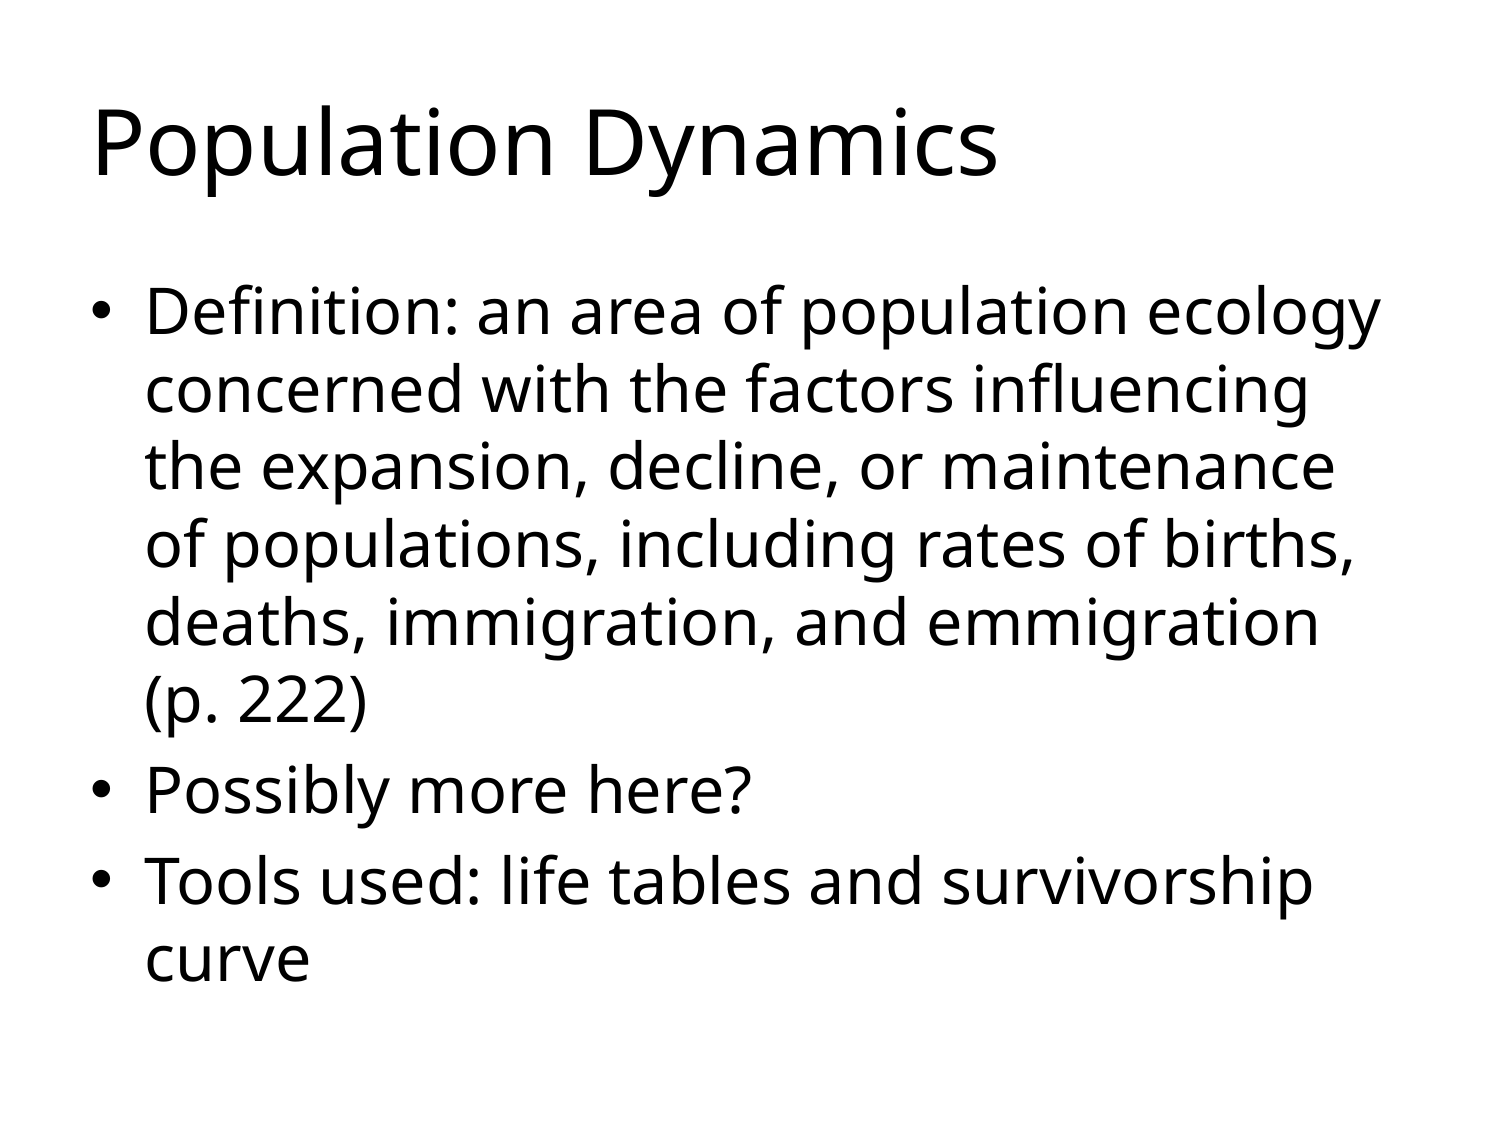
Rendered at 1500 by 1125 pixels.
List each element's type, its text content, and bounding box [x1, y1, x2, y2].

title Population Dynamics [75, 45, 1425, 233]
list Definition: an area of population ecology concerned with the factors influencing the expansion, decline, or maintenance of populations, including rates of births, deaths, immigration, and emmigration (p. 222) Possibly more here? Tools used: life tables and survivorship curve [75, 262, 1425, 1005]
